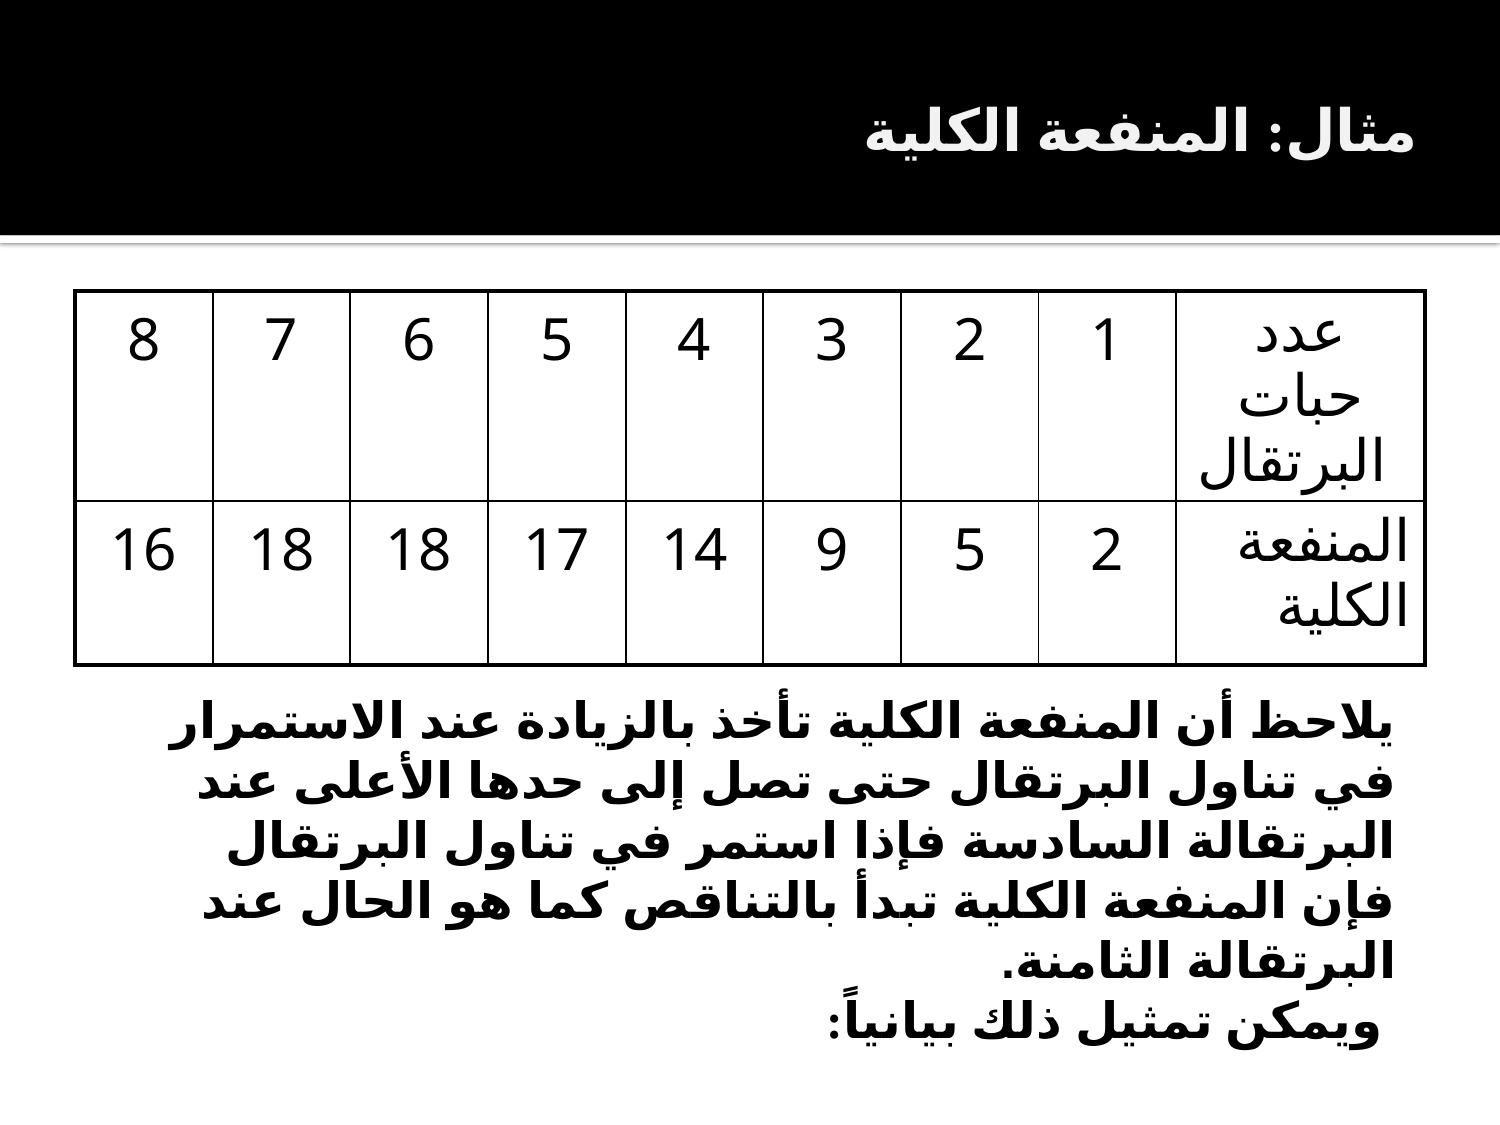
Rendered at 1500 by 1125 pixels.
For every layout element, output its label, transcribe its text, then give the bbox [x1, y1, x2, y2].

table_header عدد حبات البرتقال [1177, 293, 1423, 500]
text_box يلاحظ أن المنفعة الكلية تأخذ بالزيادة عند الاستمرار في تناول البرتقال حتى تصل إلى حدها الأعلى عند البرتقالة السادسة فإذا استمر في تناول البرتقال فإن المنفعة الكلية تبدأ بالتناقص كما هو الحال عند البرتقالة الثامنة. ويمكن تمثيل ذلك بيانياً: [123, 680, 1412, 1116]
table_header 5 [489, 293, 625, 500]
table_header 2 [902, 293, 1038, 500]
table_header 7 [214, 293, 349, 500]
table_cell 18 [214, 502, 349, 663]
table_header 8 [77, 293, 212, 500]
title مثال: المنفعة الكلية [75, 25, 1425, 231]
table_header 6 [351, 293, 487, 500]
table_cell 5 [902, 502, 1038, 663]
table_cell 14 [627, 502, 762, 663]
table_header 1 [1039, 293, 1175, 500]
table_cell 17 [489, 502, 625, 663]
table_header 3 [764, 293, 900, 500]
table_cell 9 [764, 502, 900, 663]
table_cell المنفعة الكلية [1177, 502, 1423, 663]
table_cell 18 [351, 502, 487, 663]
table_cell 16 [77, 502, 212, 663]
table_cell 2 [1039, 502, 1175, 663]
table_header 4 [627, 293, 762, 500]
